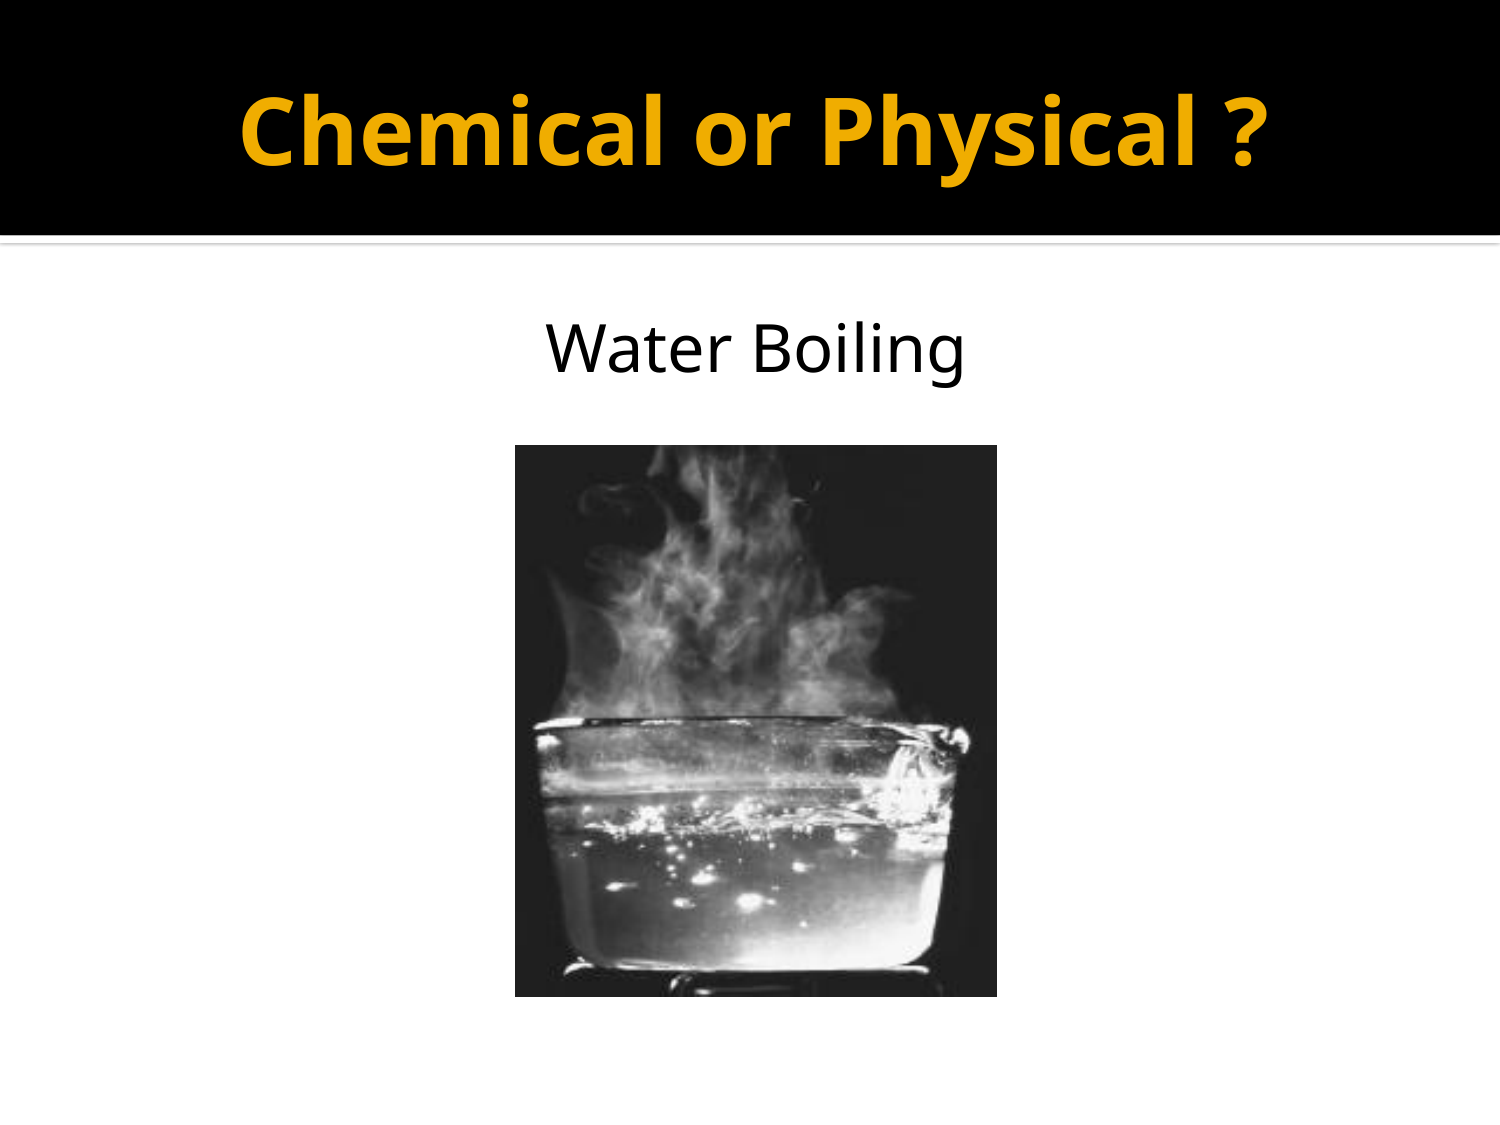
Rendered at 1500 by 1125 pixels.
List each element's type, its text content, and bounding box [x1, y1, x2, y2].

list Water Boiling [75, 291, 1425, 1050]
picture [515, 445, 997, 997]
title Chemical or Physical ? [75, 25, 1425, 231]
